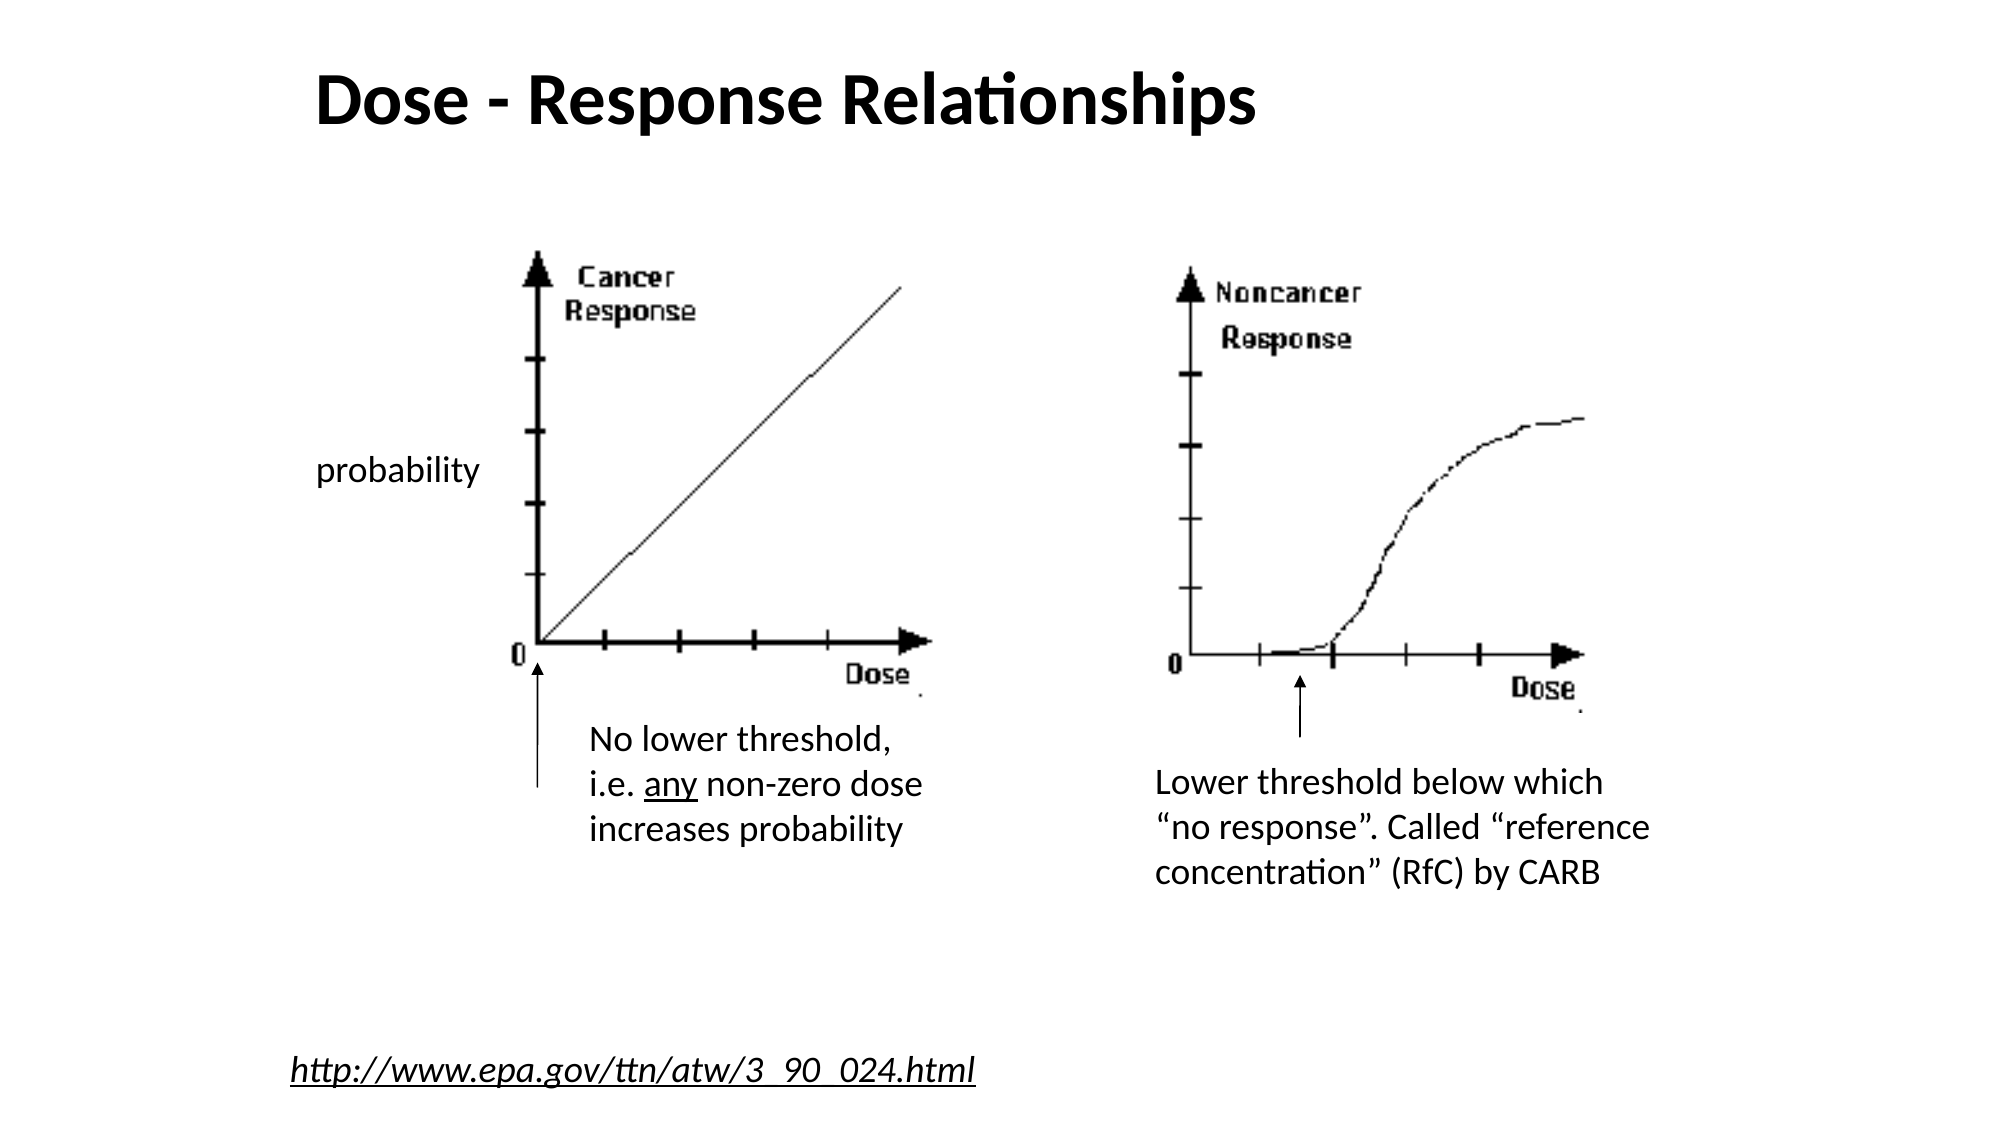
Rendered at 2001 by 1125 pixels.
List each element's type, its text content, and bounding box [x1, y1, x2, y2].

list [1149, 262, 1598, 713]
title Dose - Response Relationships [300, 37, 1488, 163]
text_box probability [301, 437, 487, 498]
text_box http://www.epa.gov/ttn/atw/3_90_024.html [274, 1037, 1538, 1098]
text_box No lower threshold, i.e. any non-zero dose increases probability [574, 706, 939, 857]
text_box Lower threshold below which “no response”. Called “reference concentration” (RfC) by CARB [1140, 749, 1675, 900]
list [487, 249, 938, 700]
